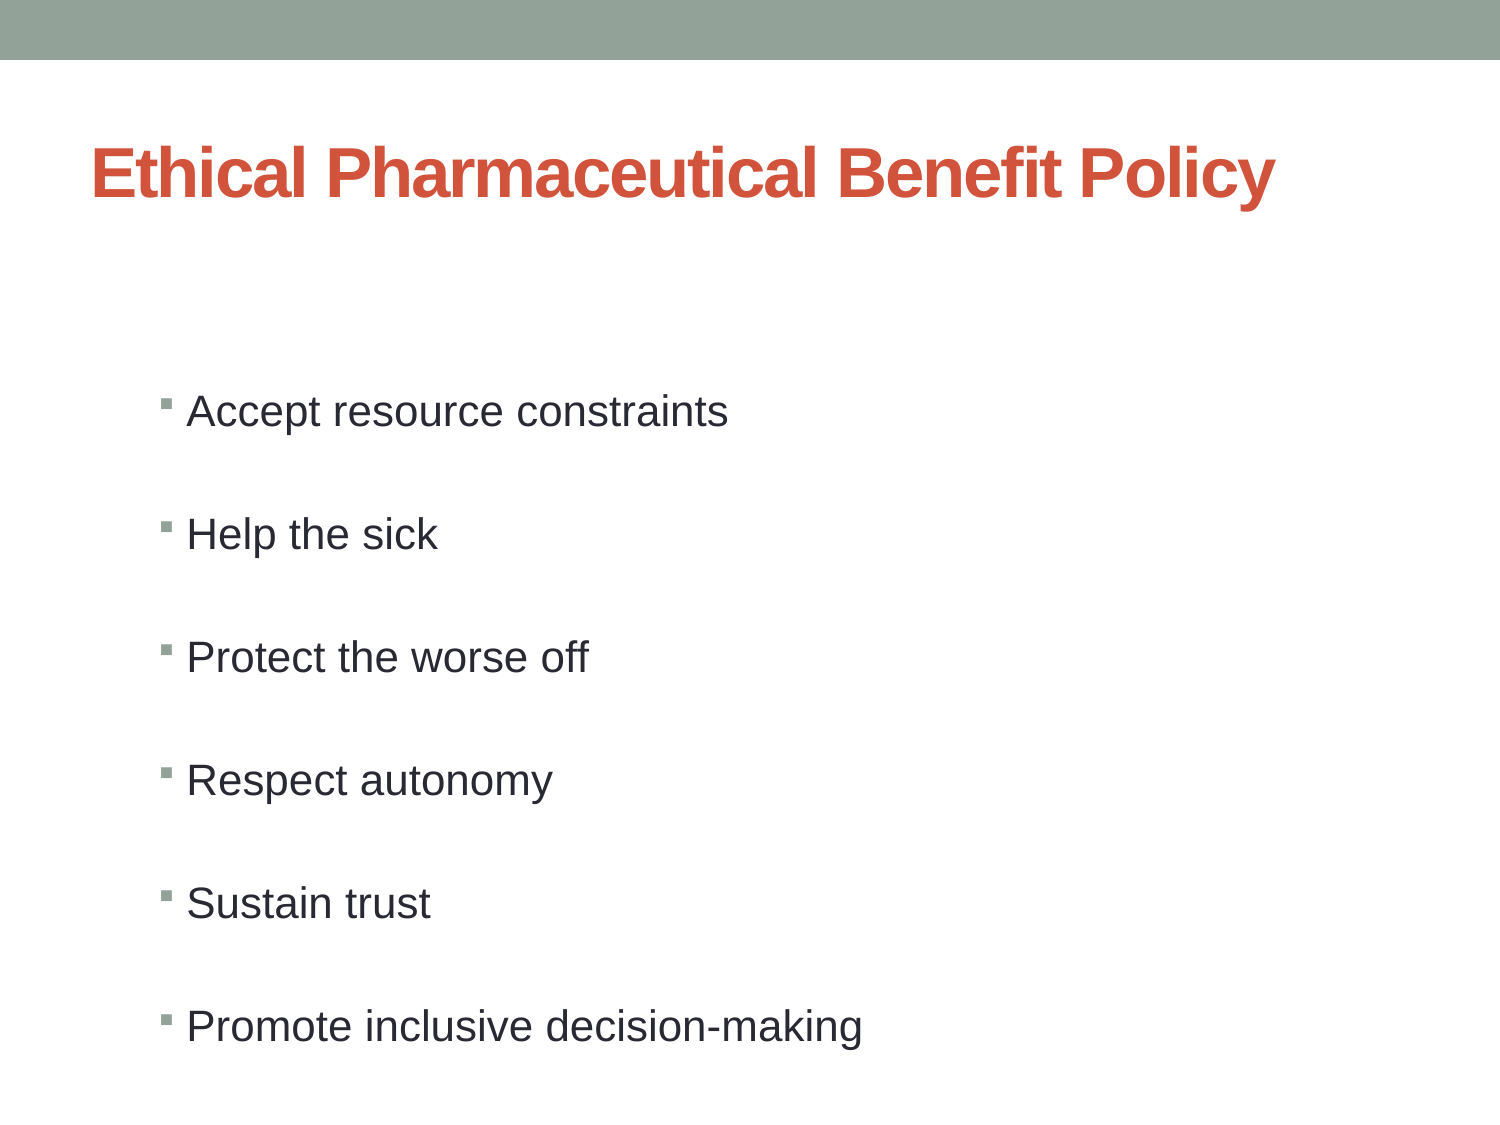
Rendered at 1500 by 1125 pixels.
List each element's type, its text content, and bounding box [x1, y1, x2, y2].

list Accept resource constraints Help the sick Protect the worse off Respect autonomy Sustain trust Promote inclusive decision-making [143, 375, 1359, 1113]
title Ethical Pharmaceutical Benefit Policy [75, 87, 1425, 250]
